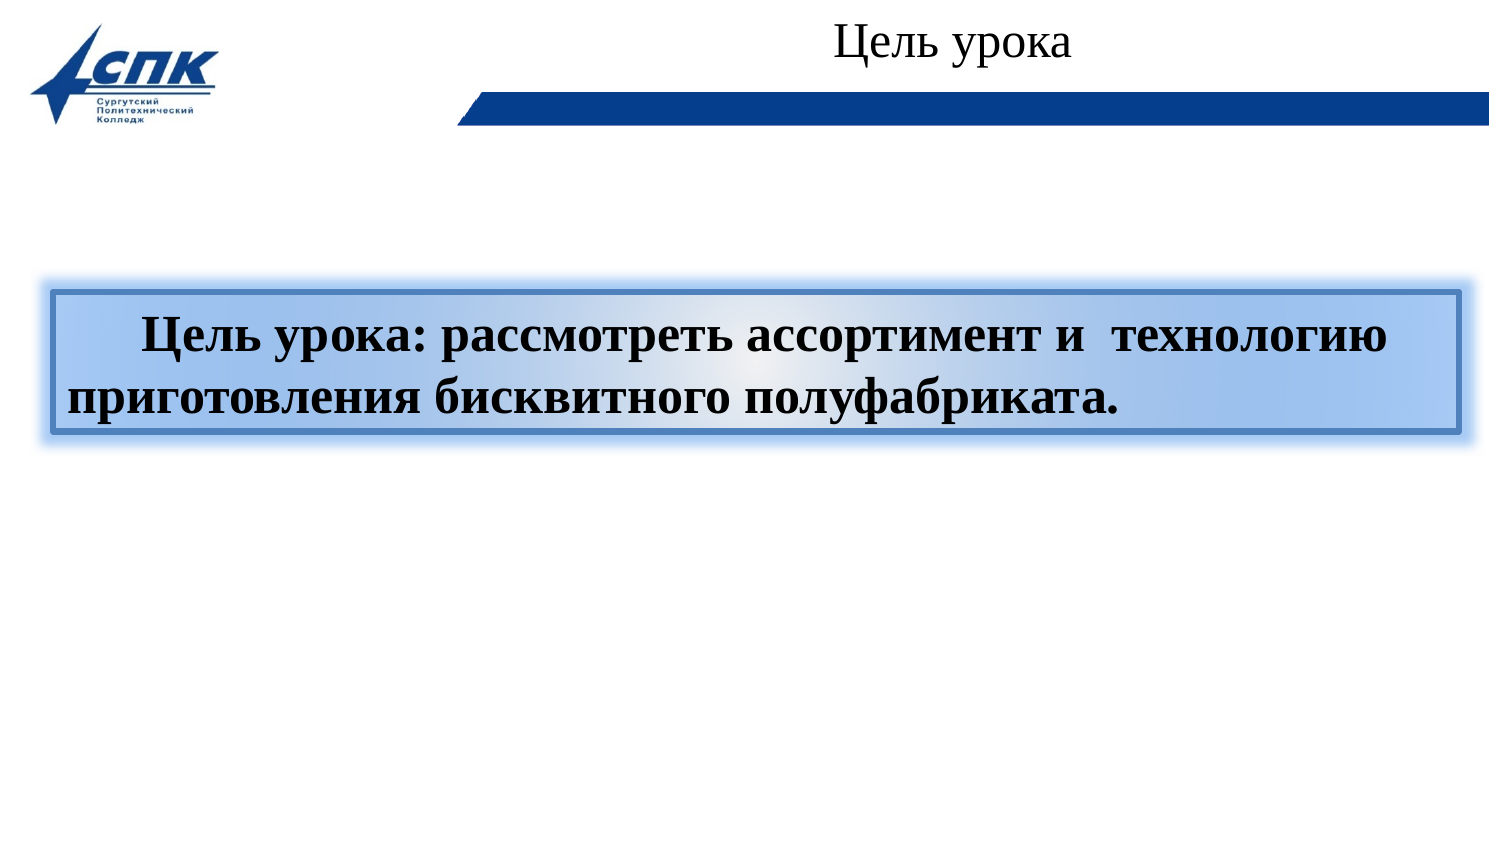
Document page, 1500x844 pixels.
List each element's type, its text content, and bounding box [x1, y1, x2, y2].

picture [29, 22, 219, 126]
text_box Цель урока [702, 0, 1203, 71]
text_box Цель урока: рассмотреть ассортимент и технологию приготовления бисквитного полуфабриката. [51, 290, 1461, 434]
picture [442, 88, 1489, 128]
